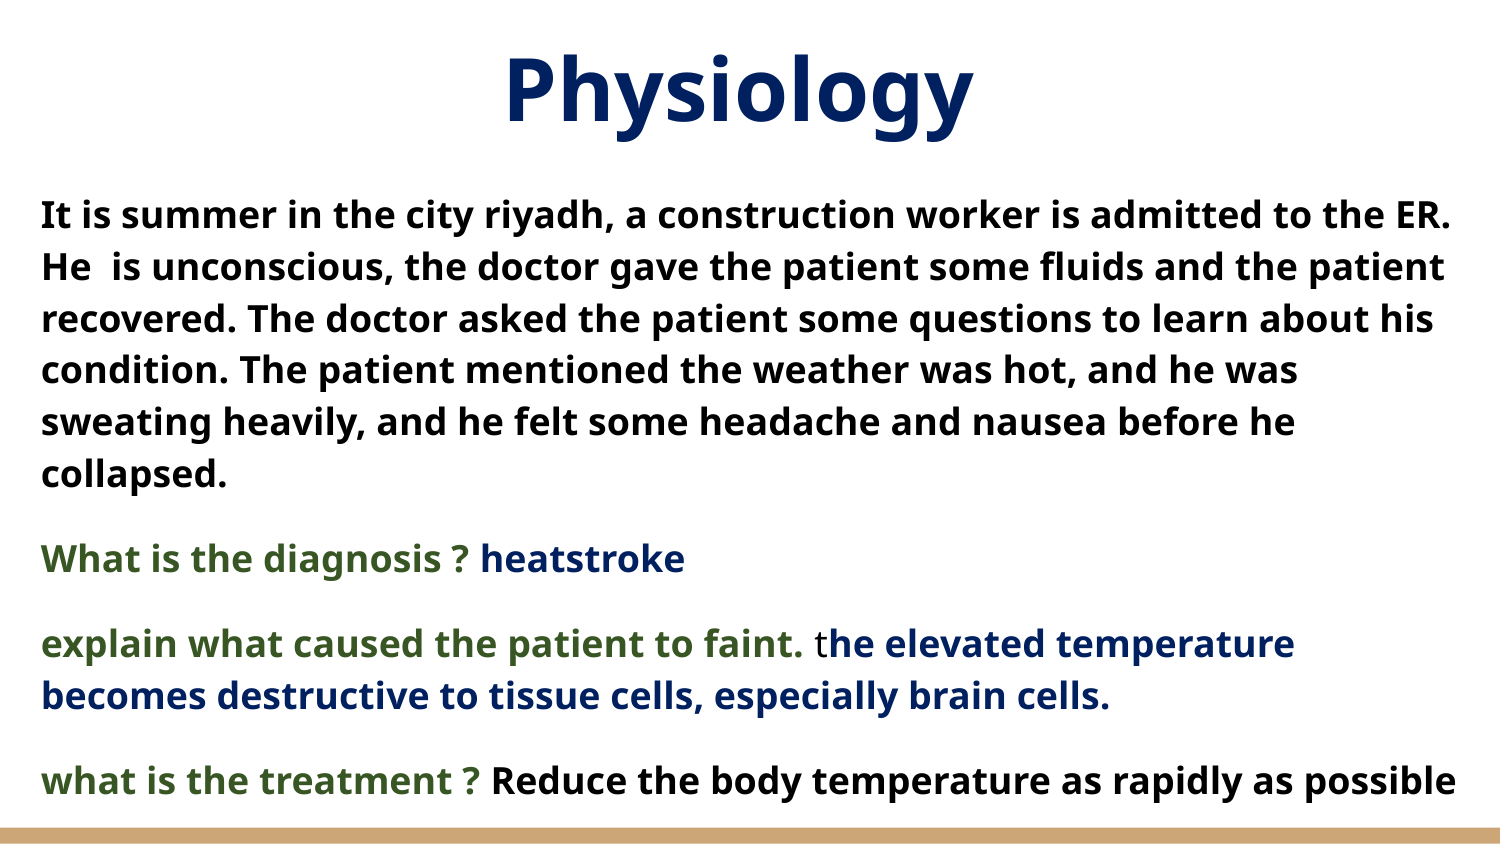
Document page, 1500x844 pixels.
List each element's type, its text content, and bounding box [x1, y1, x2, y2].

title Physiology [51, 28, 1449, 155]
list It is summer in the city riyadh, a construction worker is admitted to the ER. He is unconscious, the doctor gave the patient some fluids and the patient recovered. The doctor asked the patient some questions to learn about his condition. The patient mentioned the weather was hot, and he was sweating heavily, and he felt some headache and nausea before he collapsed. What is the diagnosis ? heatstroke explain what caused the patient to faint. the elevated temperature becomes destructive to tissue cells, especially brain cells. what is the treatment ? Reduce the body temperature as rapidly as possible [25, 169, 1475, 816]
